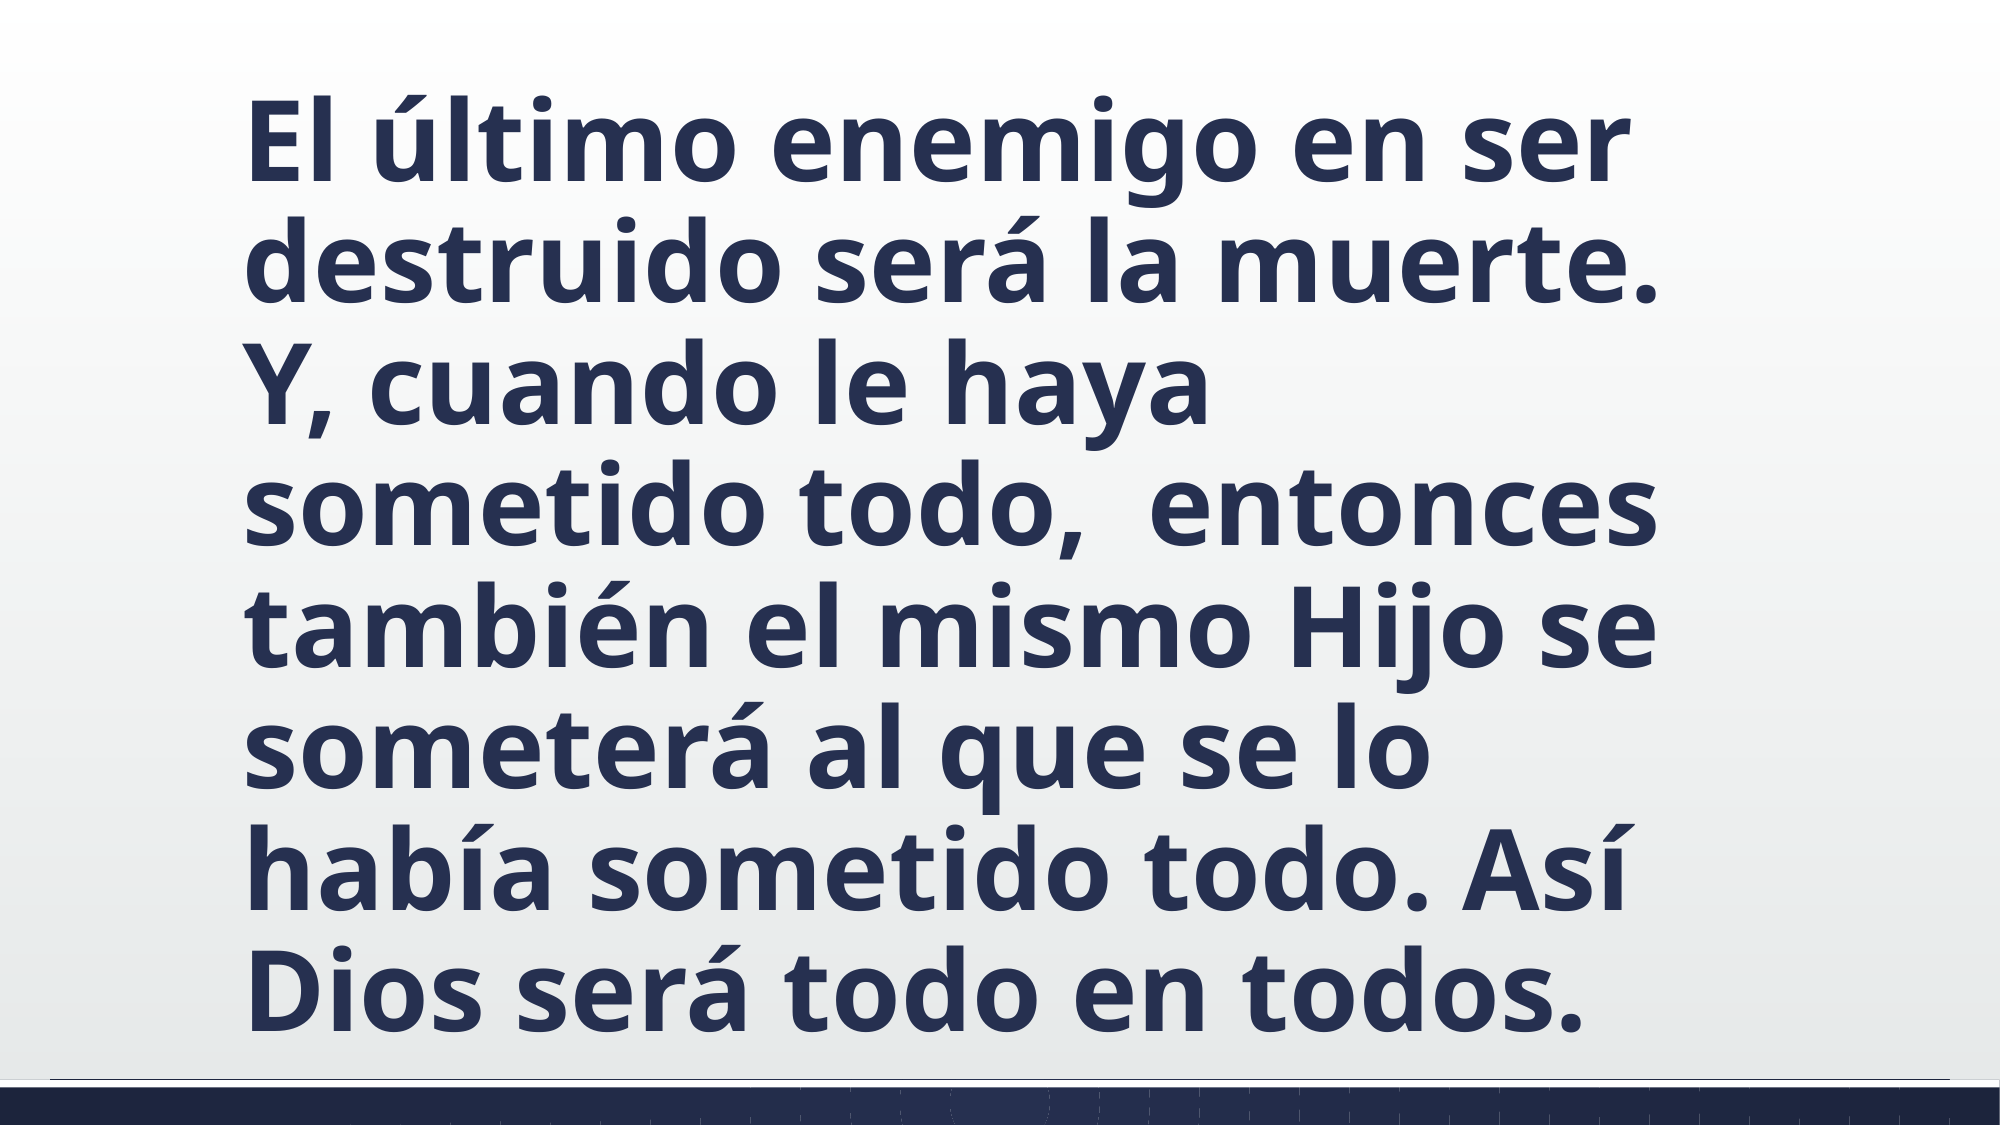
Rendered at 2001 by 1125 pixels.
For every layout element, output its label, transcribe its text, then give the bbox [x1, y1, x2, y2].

list El último enemigo en ser destruido será la muerte. Y, cuando le haya sometido todo, entonces también el mismo Hijo se someterá al que se lo había sometido todo. Así Dios será todo en todos. [219, 76, 1780, 990]
